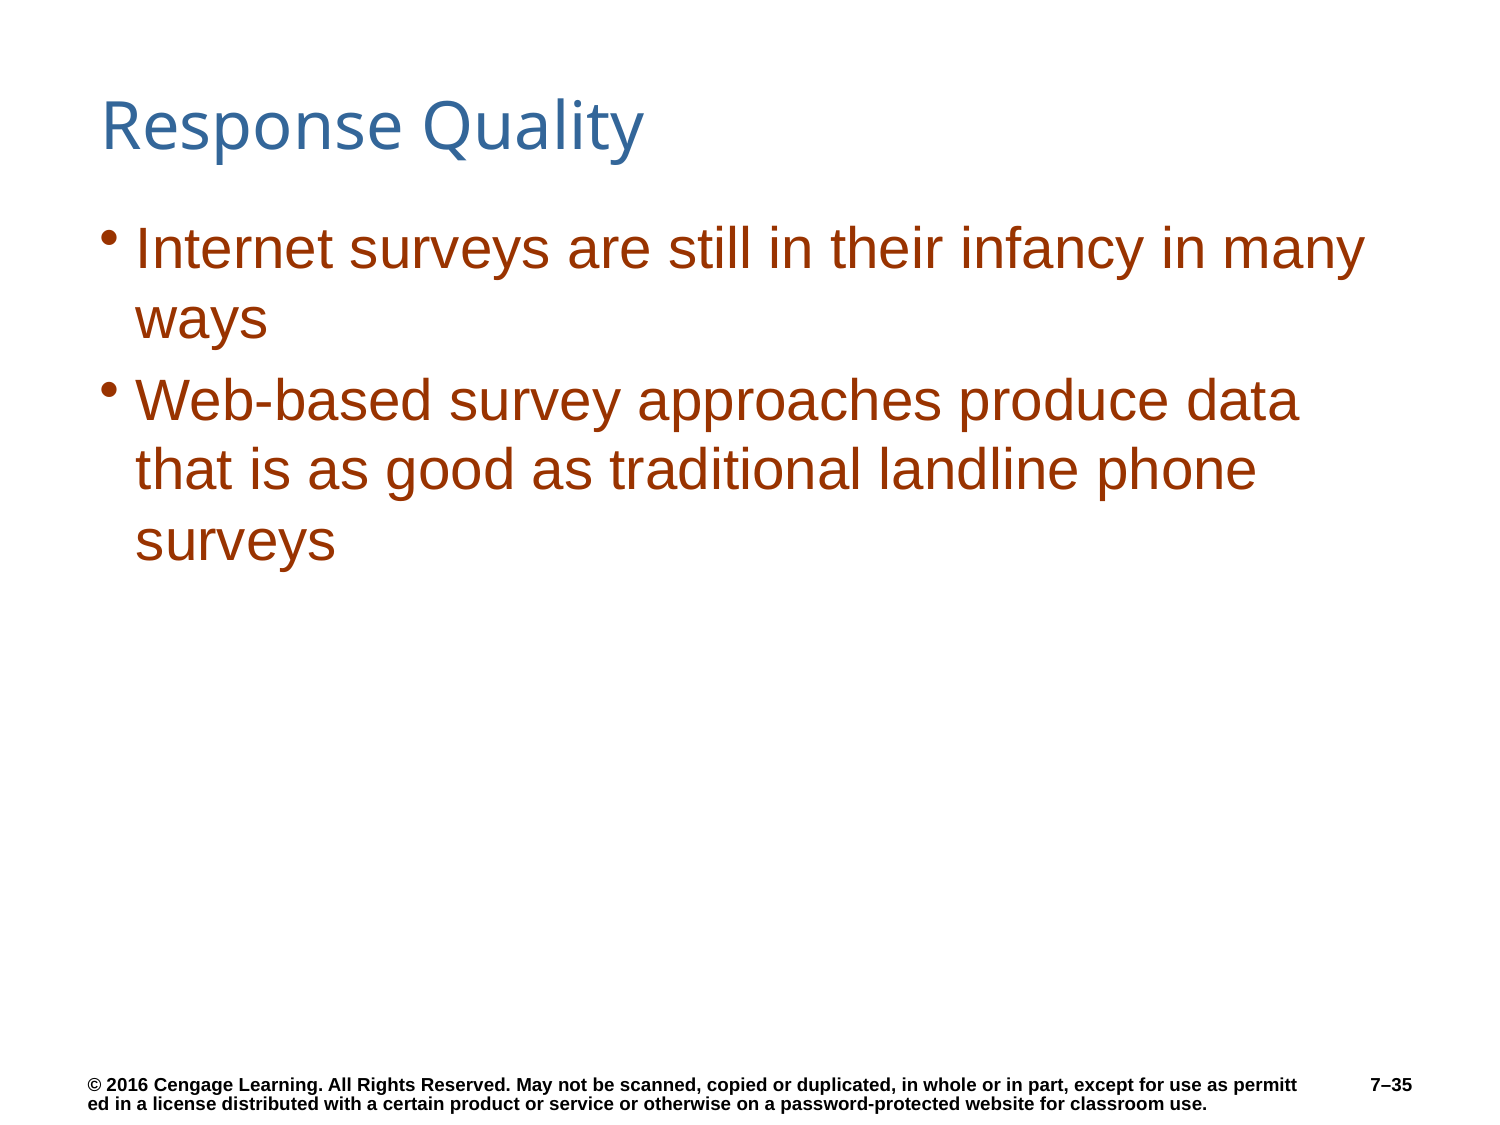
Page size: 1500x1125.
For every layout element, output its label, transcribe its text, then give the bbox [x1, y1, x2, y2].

slide_number 7–35 [1050, 1042, 1413, 1103]
title Response Quality [85, 75, 1411, 171]
footer © 2016 Cengage Learning. All Rights Reserved. May not be scanned, copied or duplicated, in whole or in part, except for use as permitted in a license distributed with a certain product or service or otherwise on a password-protected website for classroom use. [87, 1057, 1050, 1103]
list Internet surveys are still in their infancy in many ways Web-based survey approaches produce data that is as good as traditional landline phone surveys [84, 202, 1414, 1013]
